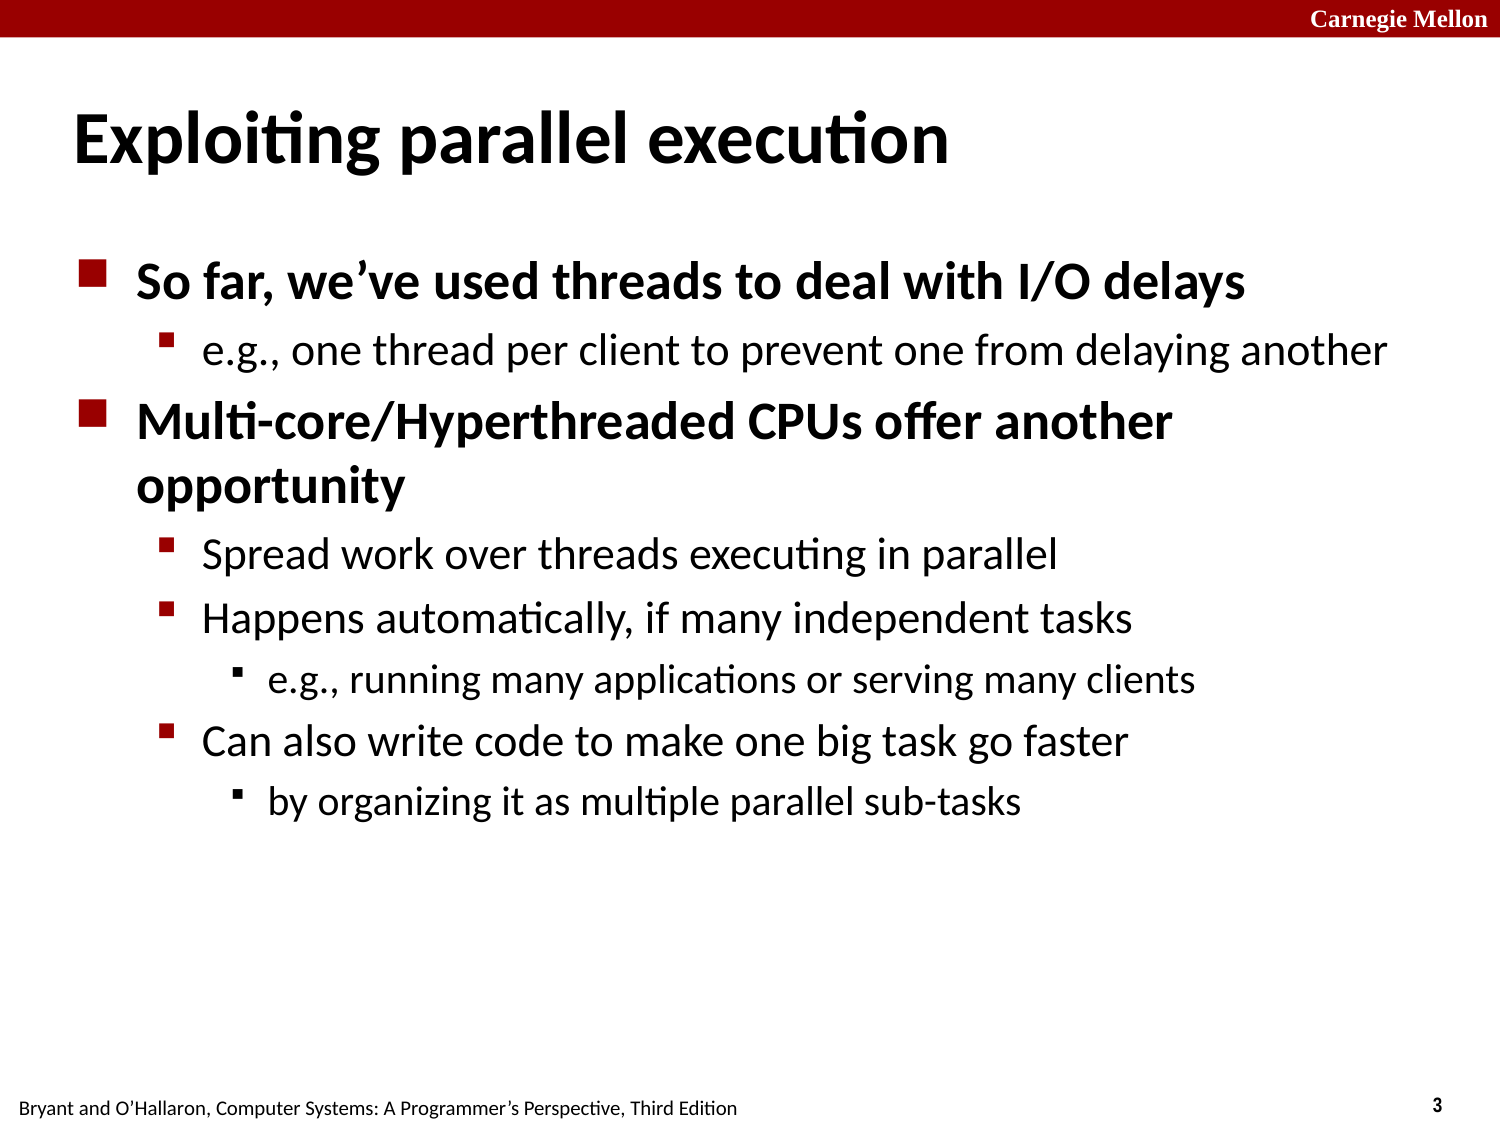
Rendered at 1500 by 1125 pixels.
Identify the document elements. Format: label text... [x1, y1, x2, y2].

title Exploiting parallel execution [58, 71, 1305, 197]
list So far, we’ve used threads to deal with I/O delays e.g., one thread per client to prevent one from delaying another Multi-core/Hyperthreaded CPUs offer another opportunity Spread work over threads executing in parallel Happens automatically, if many independent tasks e.g., running many applications or serving many clients Can also write code to make one big task go faster by organizing it as multiple parallel sub-tasks [64, 237, 1426, 1040]
